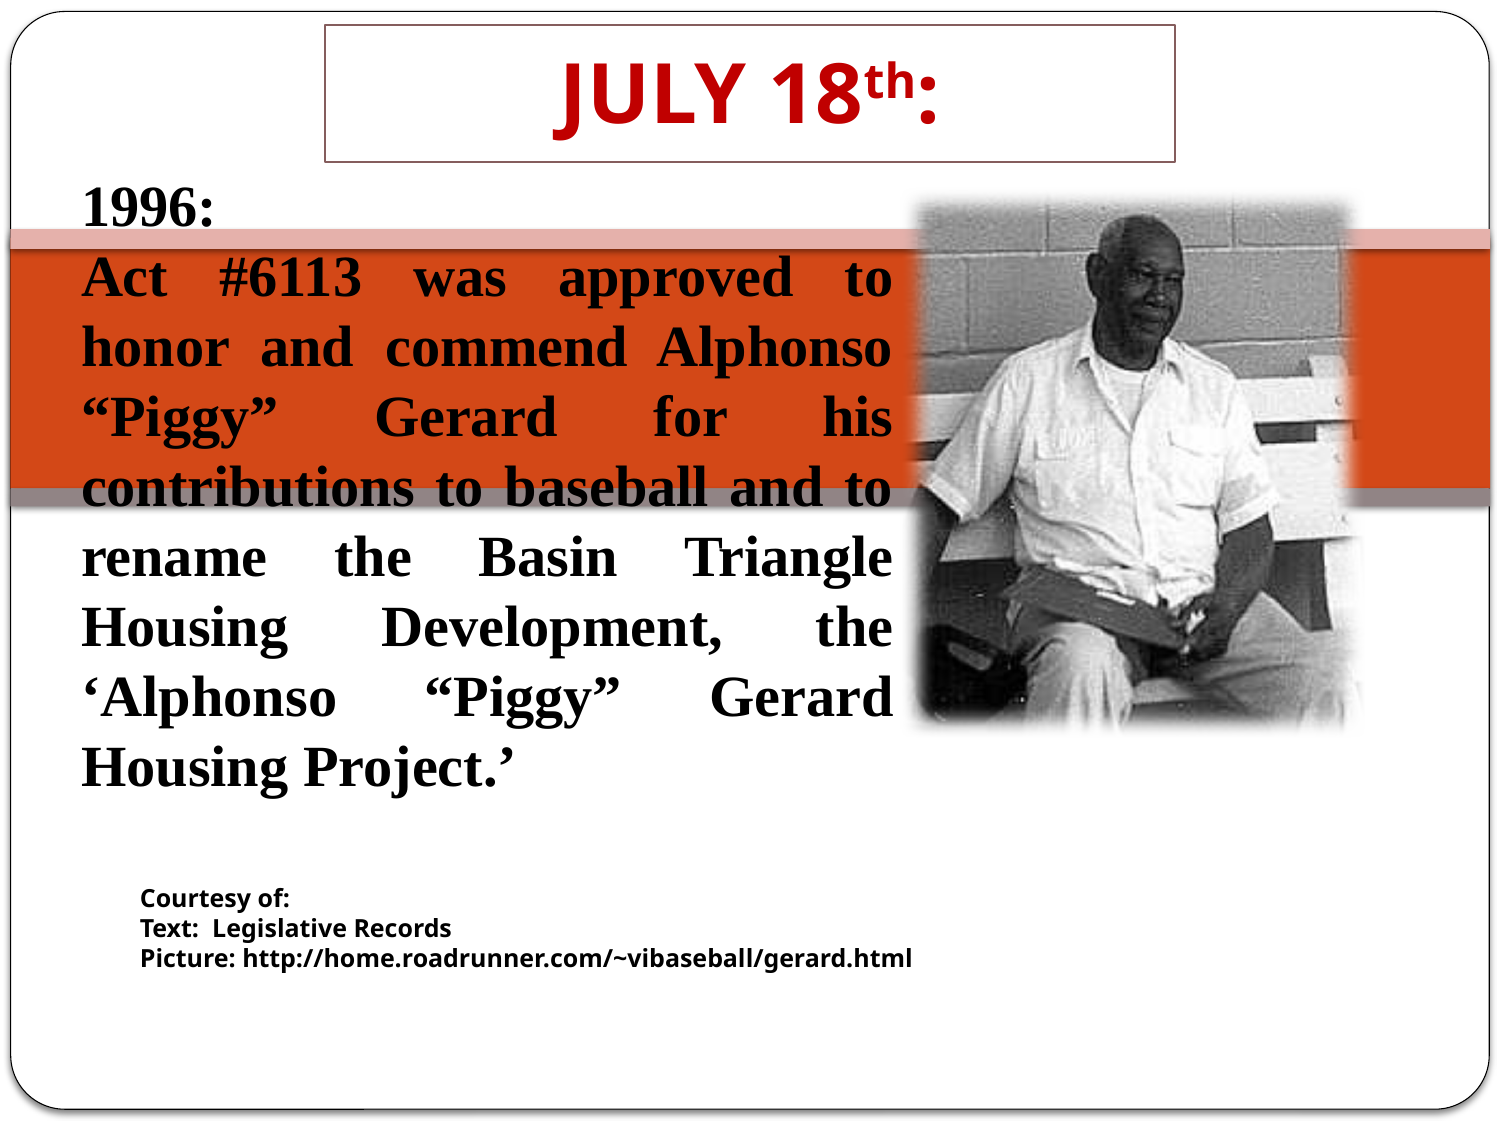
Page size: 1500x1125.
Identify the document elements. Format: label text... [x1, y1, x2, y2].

title JULY 18th: [324, 24, 1176, 163]
text_box Courtesy of: Text: Legislative Records Picture: http://home.roadrunner.com/~vibaseball/gerard.html [124, 875, 1400, 980]
picture [899, 187, 1365, 738]
text_box 1996: Act #6113 was approved to honor and commend Alphonso “Piggy” Gerard for his contributions to baseball and to rename the Basin Triangle Housing Development, the ‘Alphonso “Piggy” Gerard Housing Project.’ [74, 162, 900, 813]
